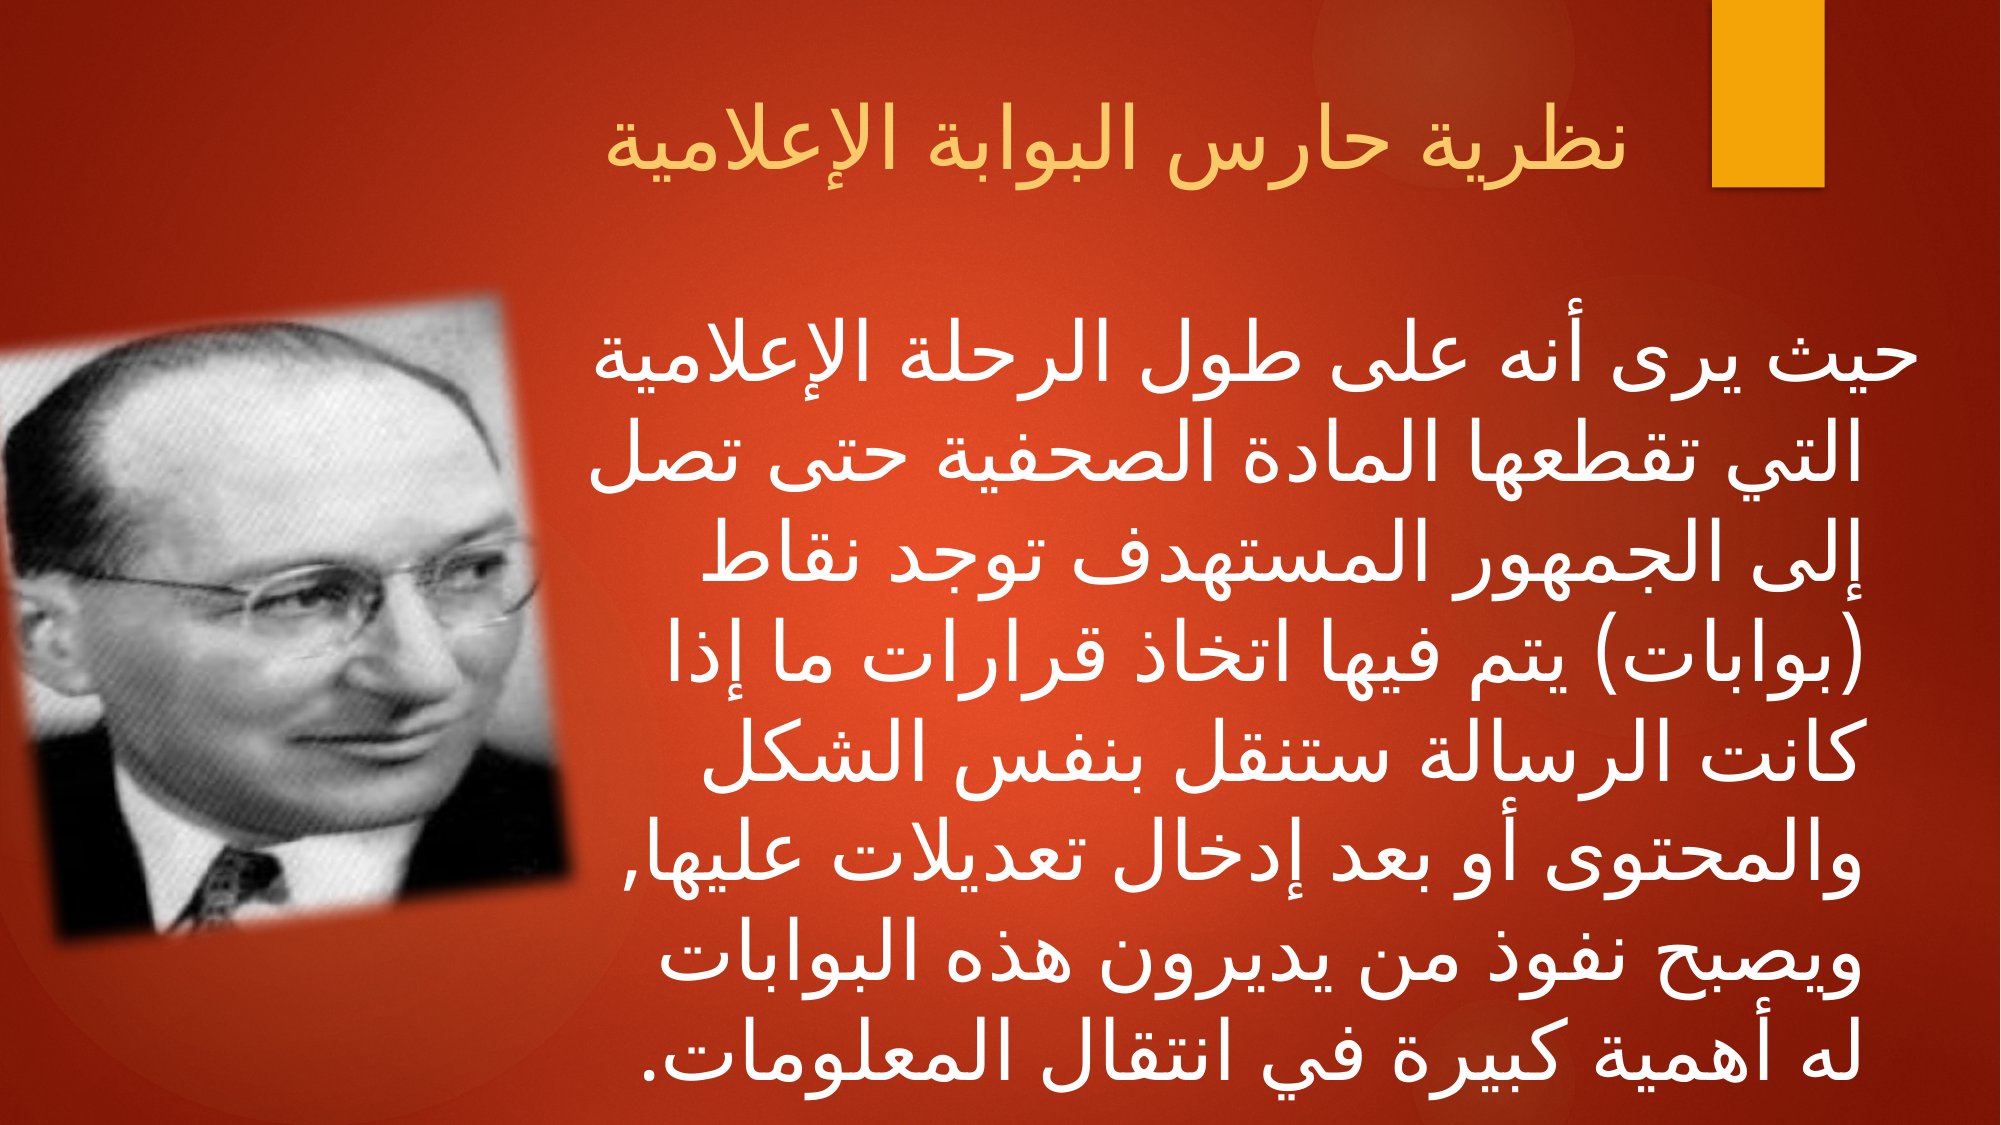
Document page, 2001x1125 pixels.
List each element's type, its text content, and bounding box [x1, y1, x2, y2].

title نظرية حارس البوابة الإعلامية [106, 74, 1649, 304]
list حيث يرى أنه على طول الرحلة الإعلامية التي تقطعها المادة الصحفية حتى تصل إلى الجمهور المستهدف توجد نقاط (بوابات) يتم فيها اتخاذ قرارات ما إذا كانت الرسالة ستنقل بنفس الشكل والمحتوى أو بعد إدخال تعديلات عليها, ويصبح نفوذ من يديرون هذه البوابات له أهمية كبيرة في انتقال المعلومات. [565, 290, 1940, 979]
picture [0, 303, 561, 934]
